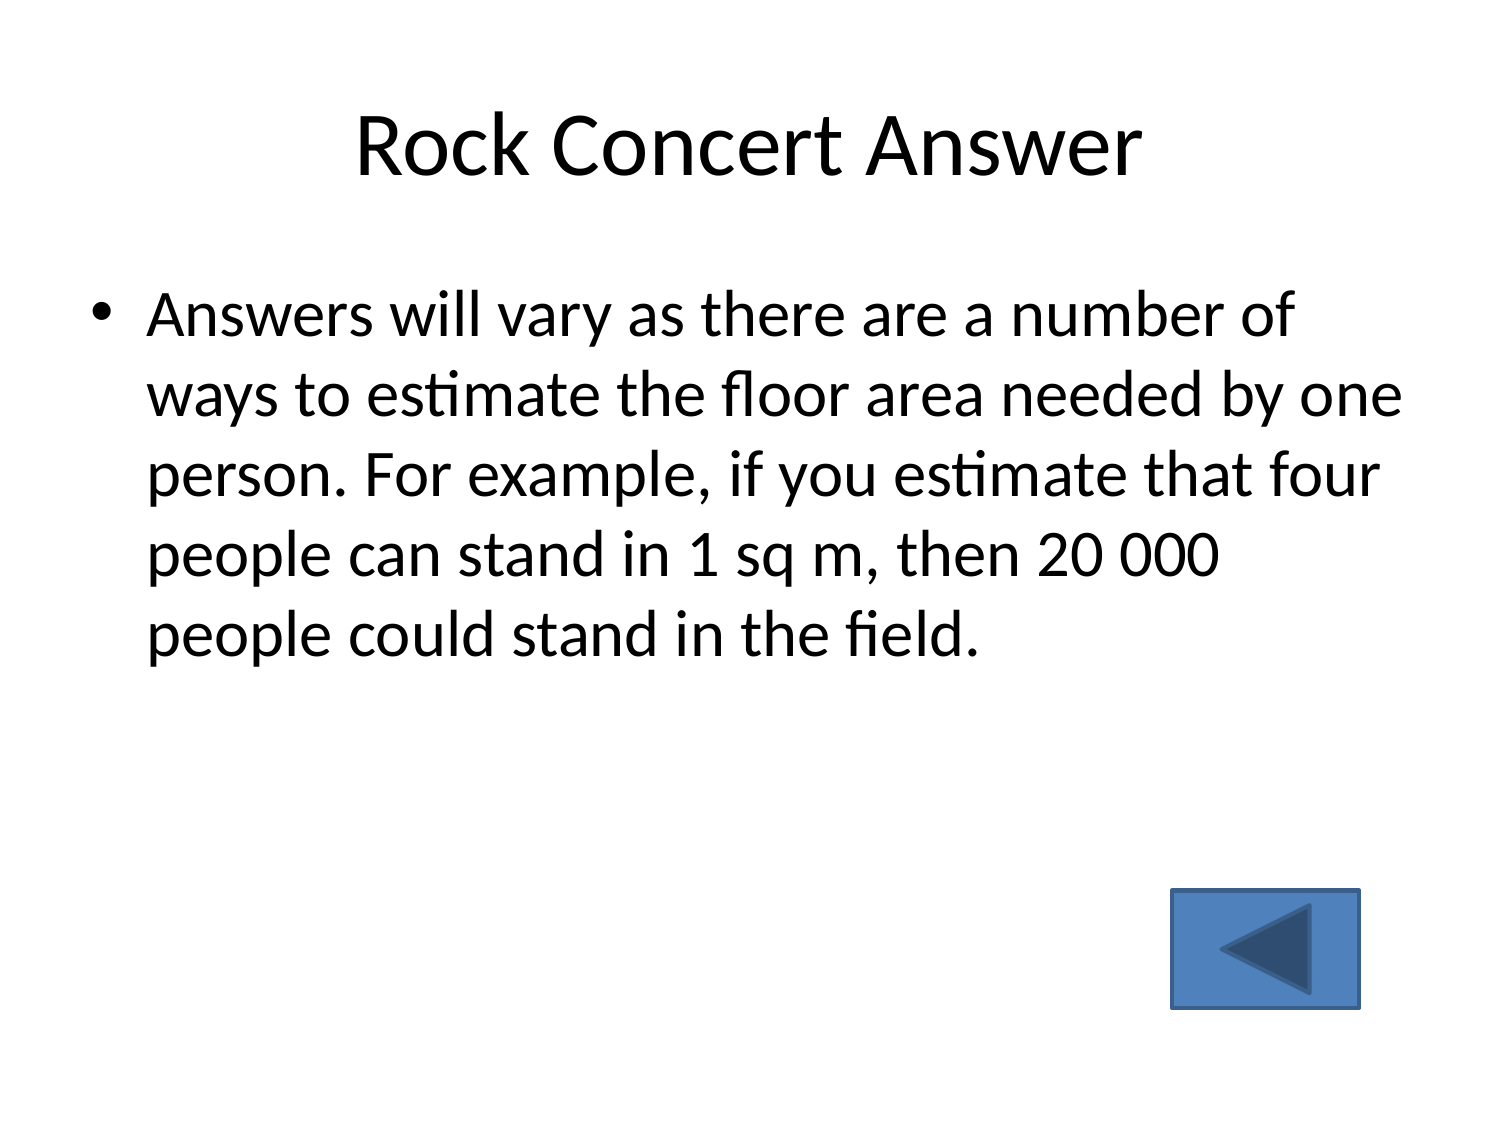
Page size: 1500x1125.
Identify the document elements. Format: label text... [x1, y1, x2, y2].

title Rock Concert Answer [75, 45, 1425, 233]
text_box [1170, 888, 1361, 1010]
list Answers will vary as there are a number of ways to estimate the floor area needed by one person. For example, if you estimate that four people can stand in 1 sq m, then 20 000 people could stand in the field. [75, 262, 1425, 1005]
